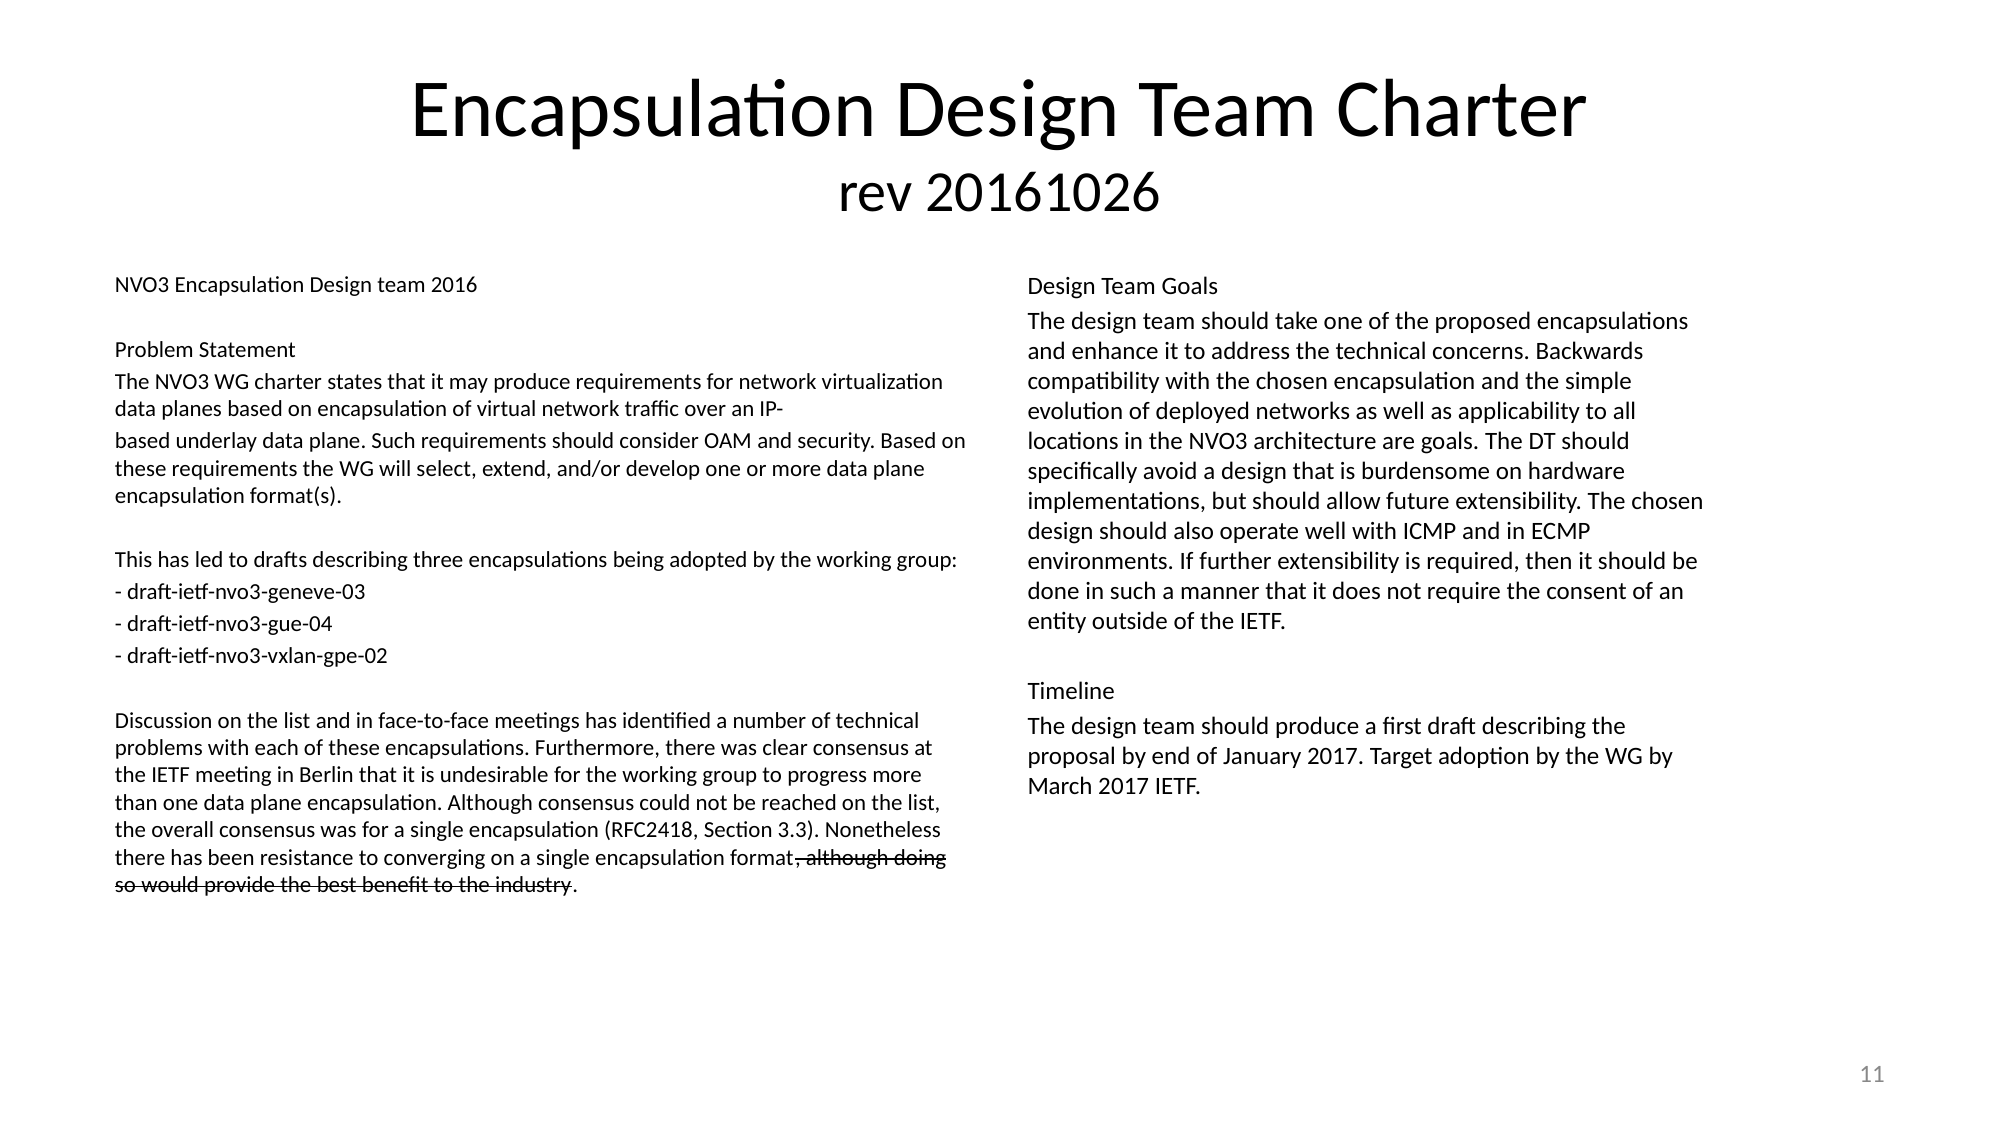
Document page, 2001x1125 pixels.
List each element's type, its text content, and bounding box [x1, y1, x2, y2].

list Design Team Goals The design team should take one of the proposed encapsulations and enhance it to address the technical concerns. Backwards compatibility with the chosen encapsulation and the simple evolution of deployed networks as well as applicability to all locations in the NVO3 architecture are goals. The DT should specifically avoid a design that is burdensome on hardware implementations, but should allow future extensibility. The chosen design should also operate well with ICMP and in ECMP environments. If further extensibility is required, then it should be done in such a manner that it does not require the consent of an entity outside of the IETF. Timeline The design team should produce a first draft describing the proposal by end of January 2017. Target adoption by the WG by March 2017 IETF. [1012, 262, 1725, 1005]
slide_number 11 [1433, 1042, 1900, 1103]
title Encapsulation Design Team Charter rev 20161026 [99, 45, 1900, 233]
list NVO3 Encapsulation Design team 2016 Problem Statement The NVO3 WG charter states that it may produce requirements for network virtualization data planes based on encapsulation of virtual network traffic over an IP- based underlay data plane. Such requirements should consider OAM and security. Based on these requirements the WG will select, extend, and/or develop one or more data plane encapsulation format(s). This has led to drafts describing three encapsulations being adopted by the working group: - draft-ietf-nvo3-geneve-03 - draft-ietf-nvo3-gue-04 - draft-ietf-nvo3-vxlan-gpe-02 Discussion on the list and in face-to-face meetings has identified a number of technical problems with each of these encapsulations. Furthermore, there was clear consensus at the IETF meeting in Berlin that it is undesirable for the working group to progress more than one data plane encapsulation. Although consensus could not be reached on the list, the overall consensus was for a single encapsulation (RFC2418, Section 3.3). Nonetheless there has been resistance to converging on a single encapsulation format, although doing so would provide the best benefit to the industry. [99, 262, 984, 1005]
